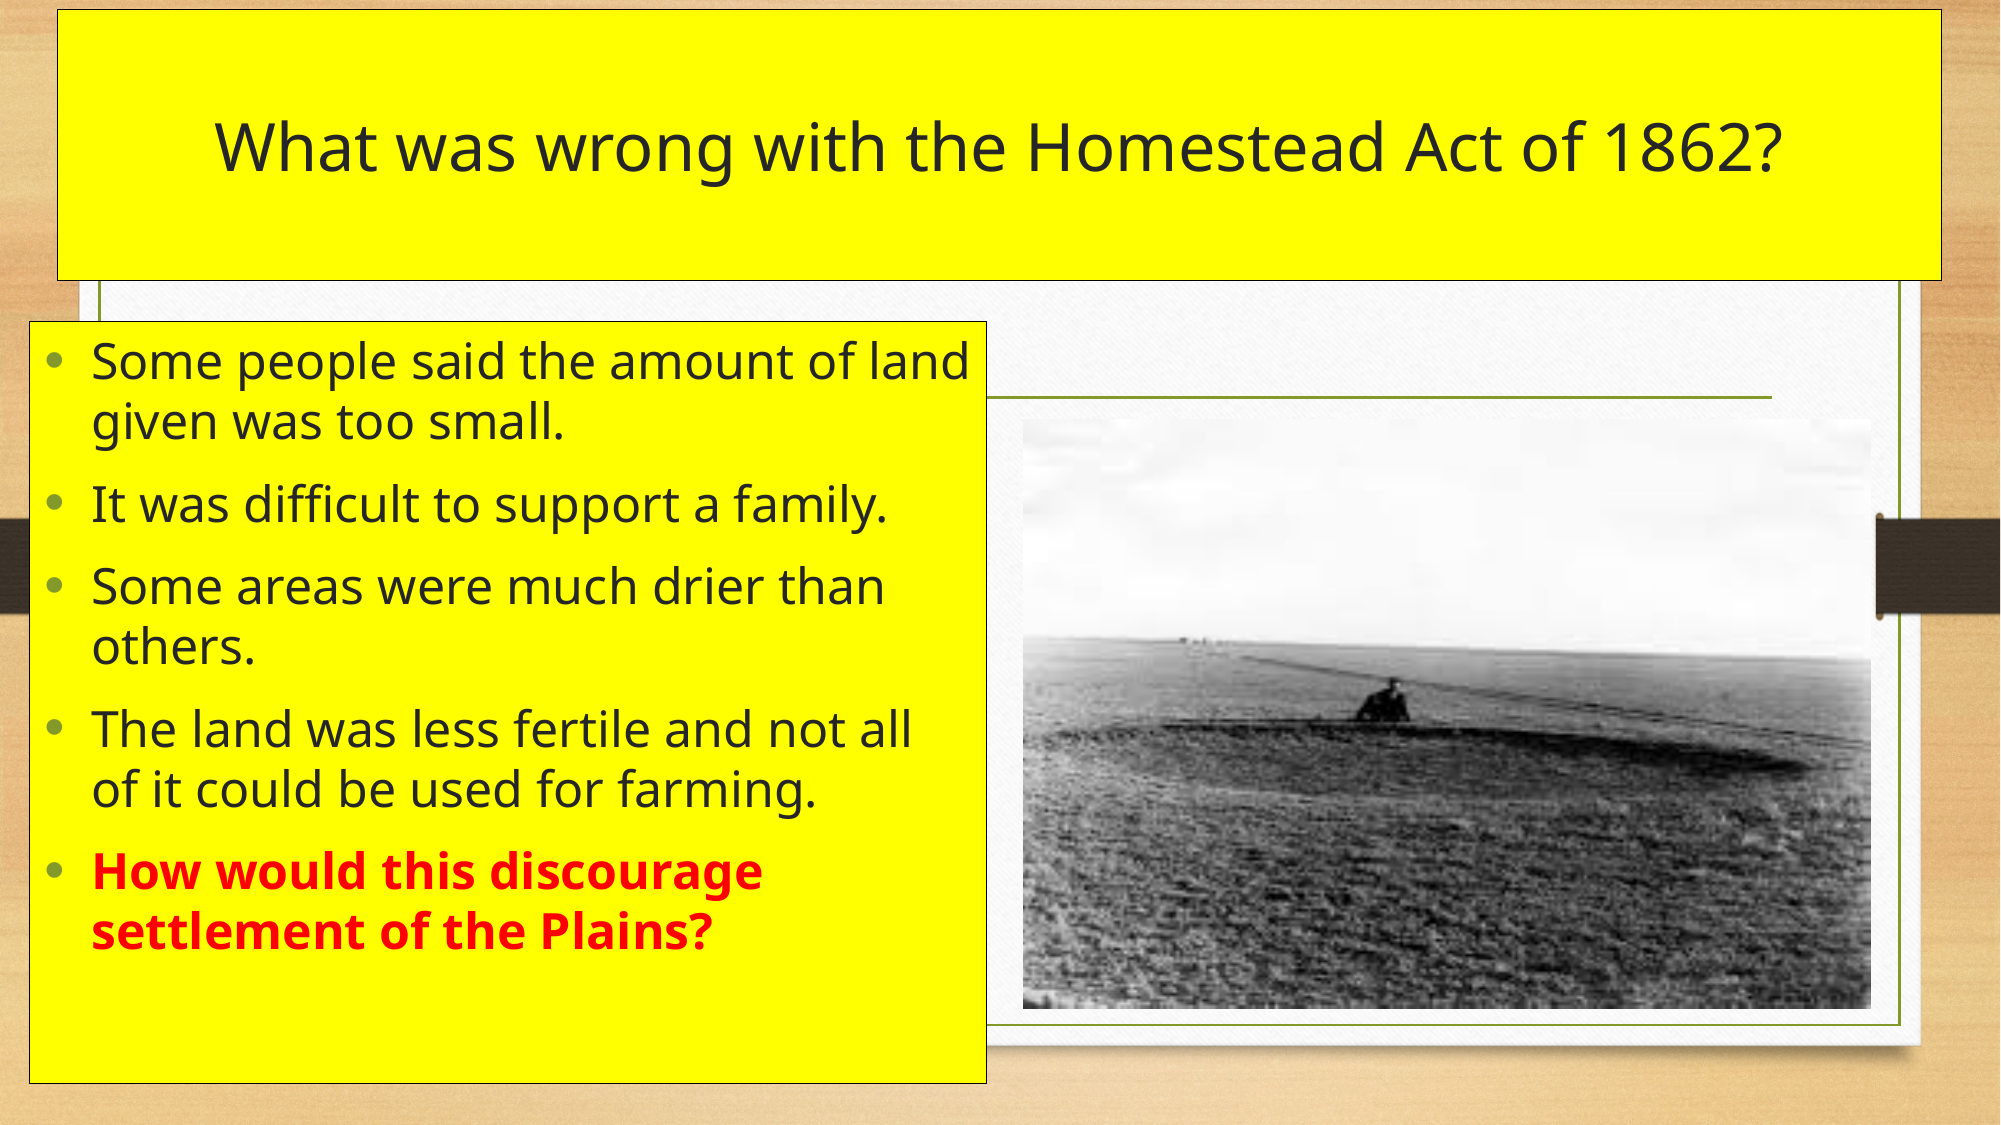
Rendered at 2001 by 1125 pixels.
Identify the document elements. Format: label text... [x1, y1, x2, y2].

title What was wrong with the Homestead Act of 1862? [57, 9, 1942, 281]
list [1023, 419, 1871, 1010]
picture [0, 0, 2001, 1125]
list Some people said the amount of land given was too small. It was difficult to support a family. Some areas were much drier than others. The land was less fertile and not all of it could be used for farming. How would this discourage settlement of the Plains? [29, 321, 987, 1084]
